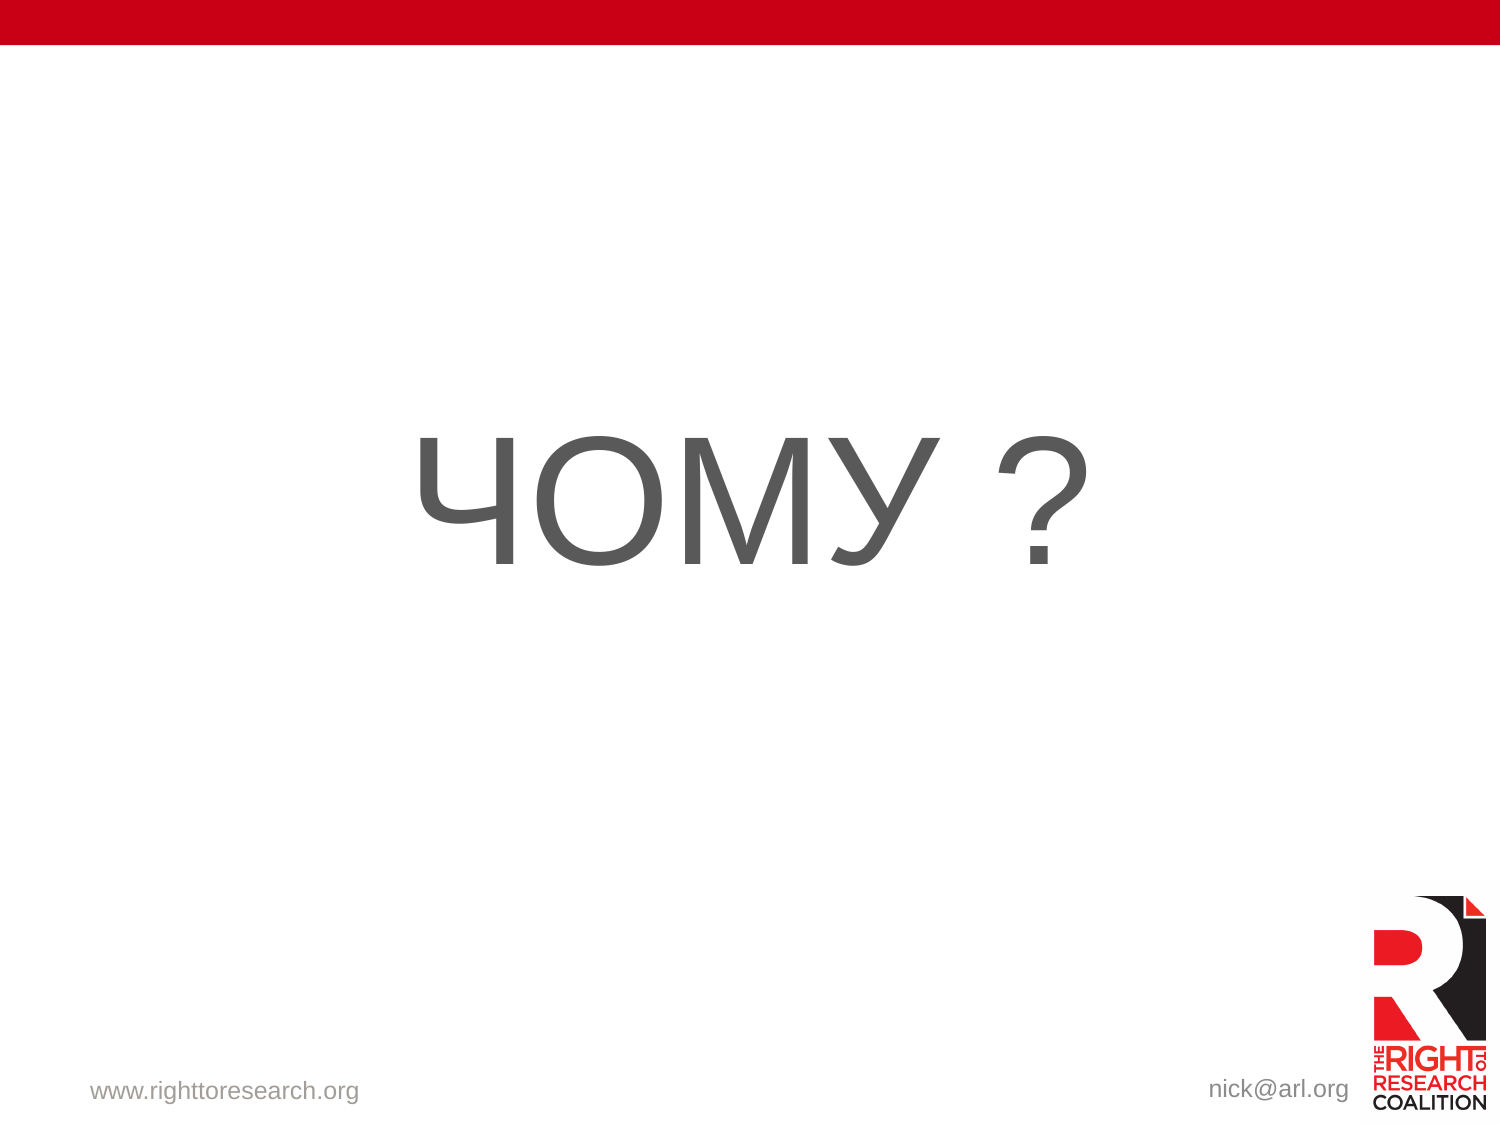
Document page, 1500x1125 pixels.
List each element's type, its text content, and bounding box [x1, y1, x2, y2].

title ЧОМУ ? [112, 371, 1388, 613]
footer www.righttoresearch.org [75, 1051, 550, 1112]
picture [1359, 882, 1500, 1125]
